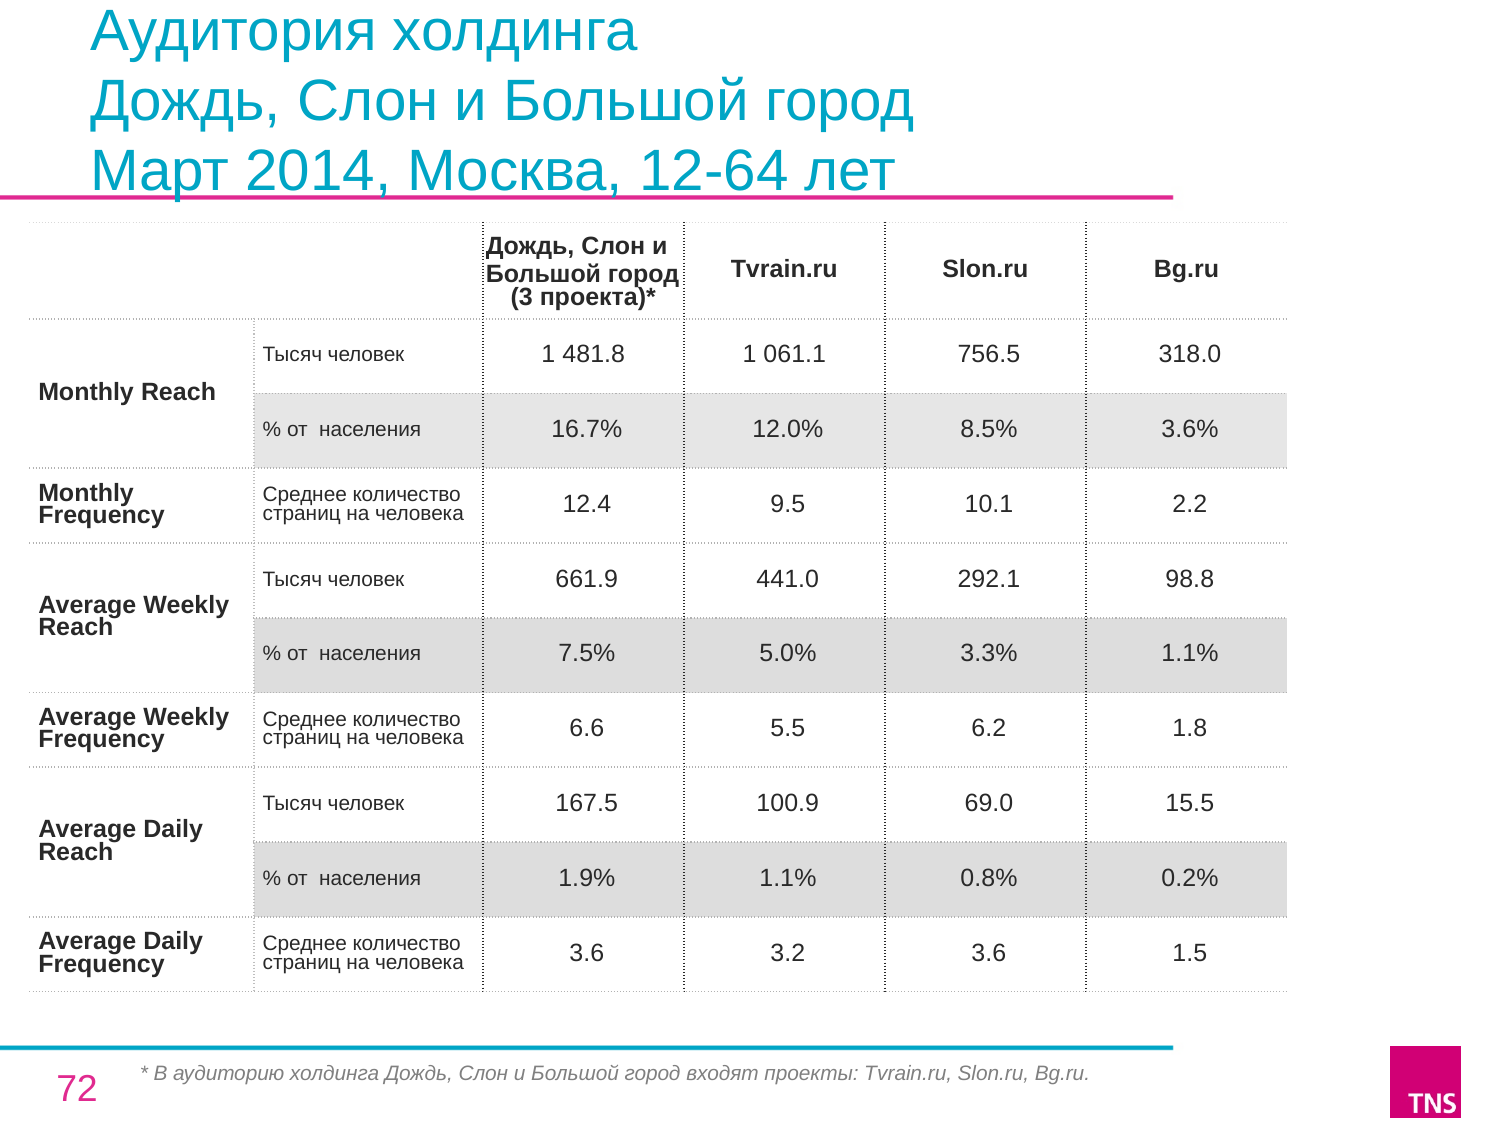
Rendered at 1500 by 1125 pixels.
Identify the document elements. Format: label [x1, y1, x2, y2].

table_header [29, 223, 1287, 319]
table_cell [29, 319, 1287, 992]
picture [0, 0, 1500, 1125]
text_box [124, 1052, 1463, 1092]
slide_number [40, 1055, 392, 1125]
title [74, 8, 1476, 187]
